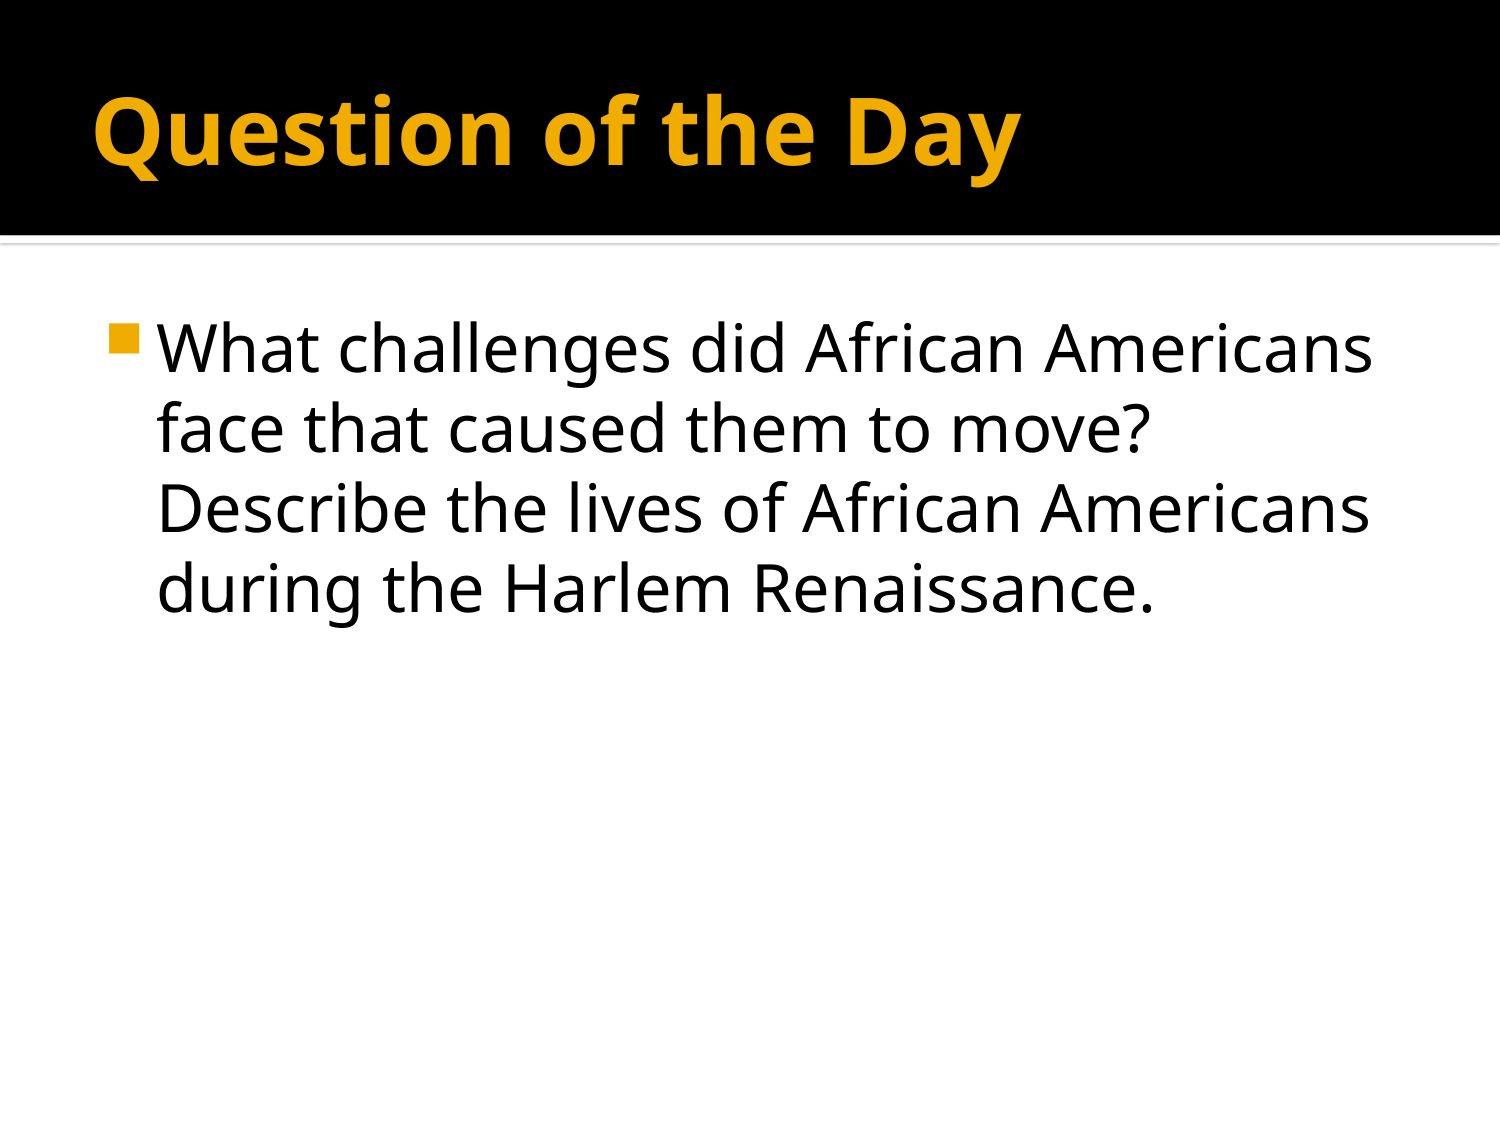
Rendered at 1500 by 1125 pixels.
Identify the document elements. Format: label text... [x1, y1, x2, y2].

title Question of the Day [75, 25, 1425, 231]
list What challenges did African Americans face that caused them to move? Describe the lives of African Americans during the Harlem Renaissance. [75, 291, 1425, 1050]
